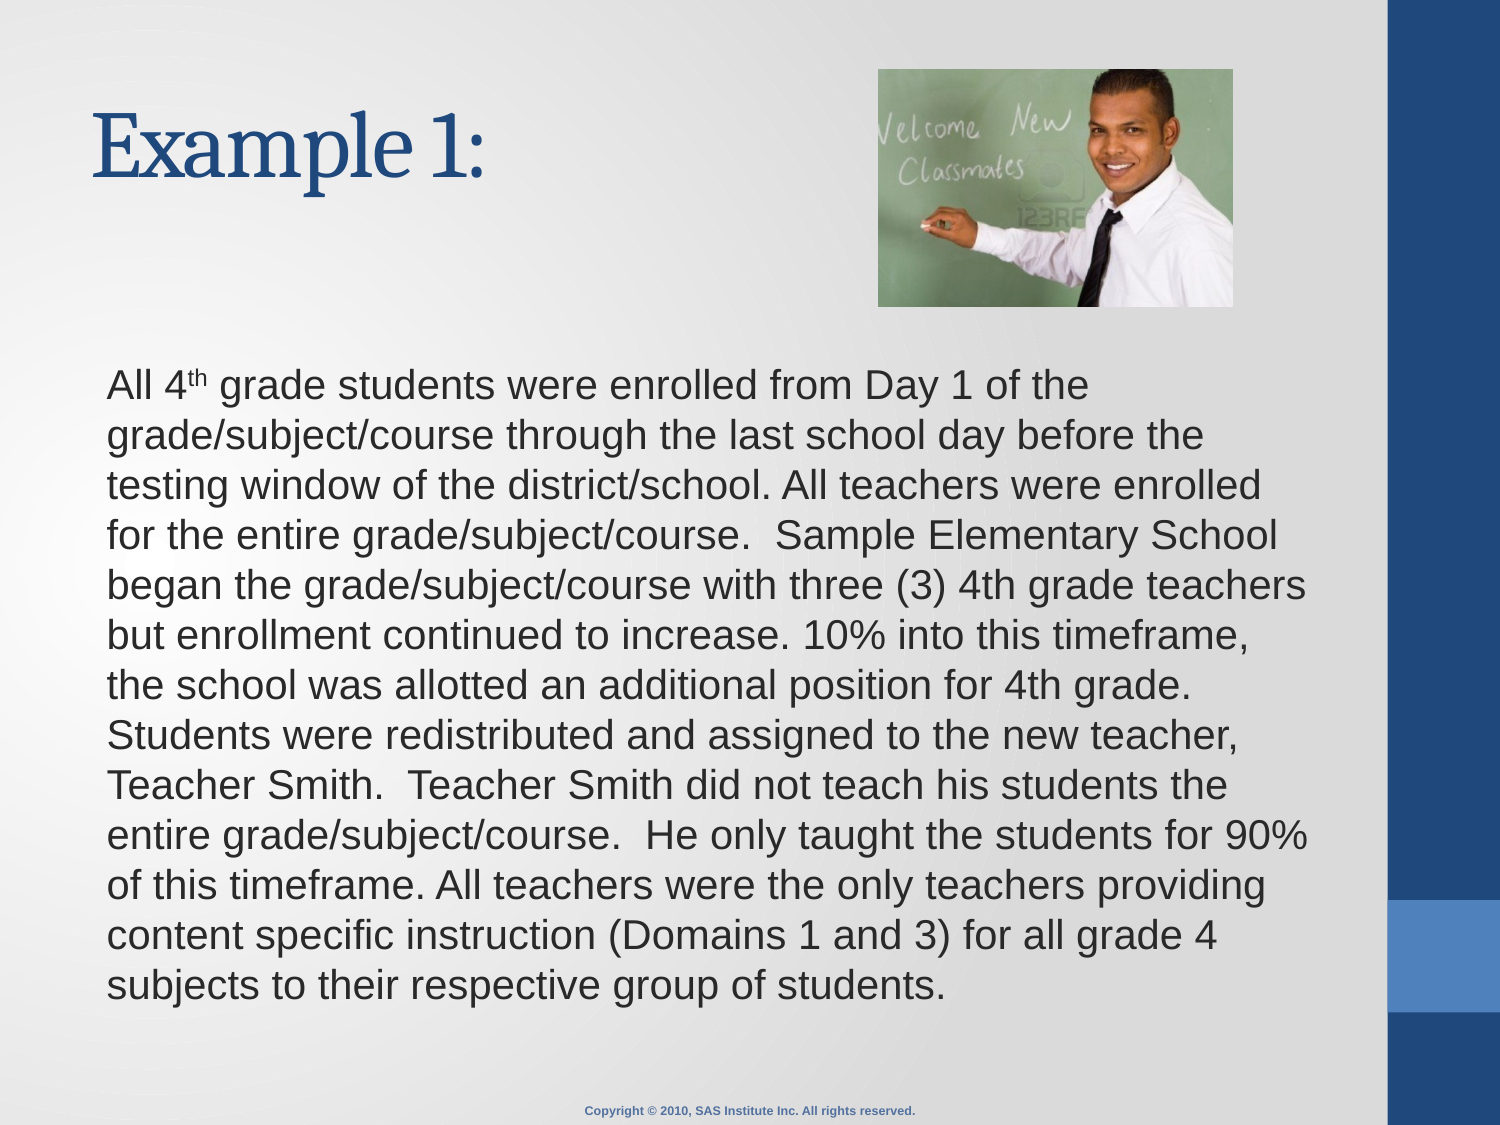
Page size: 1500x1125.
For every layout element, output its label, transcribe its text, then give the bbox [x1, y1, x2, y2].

text_box All 4th grade students were enrolled from Day 1 of the grade/subject/course through the last school day before the testing window of the district/school. All teachers were enrolled for the entire grade/subject/course. Sample Elementary School began the grade/subject/course with three (3) 4th grade teachers but enrollment continued to increase. 10% into this timeframe, the school was allotted an additional position for 4th grade. Students were redistributed and assigned to the new teacher, Teacher Smith. Teacher Smith did not teach his students the entire grade/subject/course. He only taught the students for 90% of this timeframe. All teachers were the only teachers providing content specific instruction (Domains 1 and 3) for all grade 4 subjects to their respective group of students. [91, 350, 1332, 1015]
picture [877, 69, 1233, 307]
title Example 1: [75, 45, 1325, 233]
